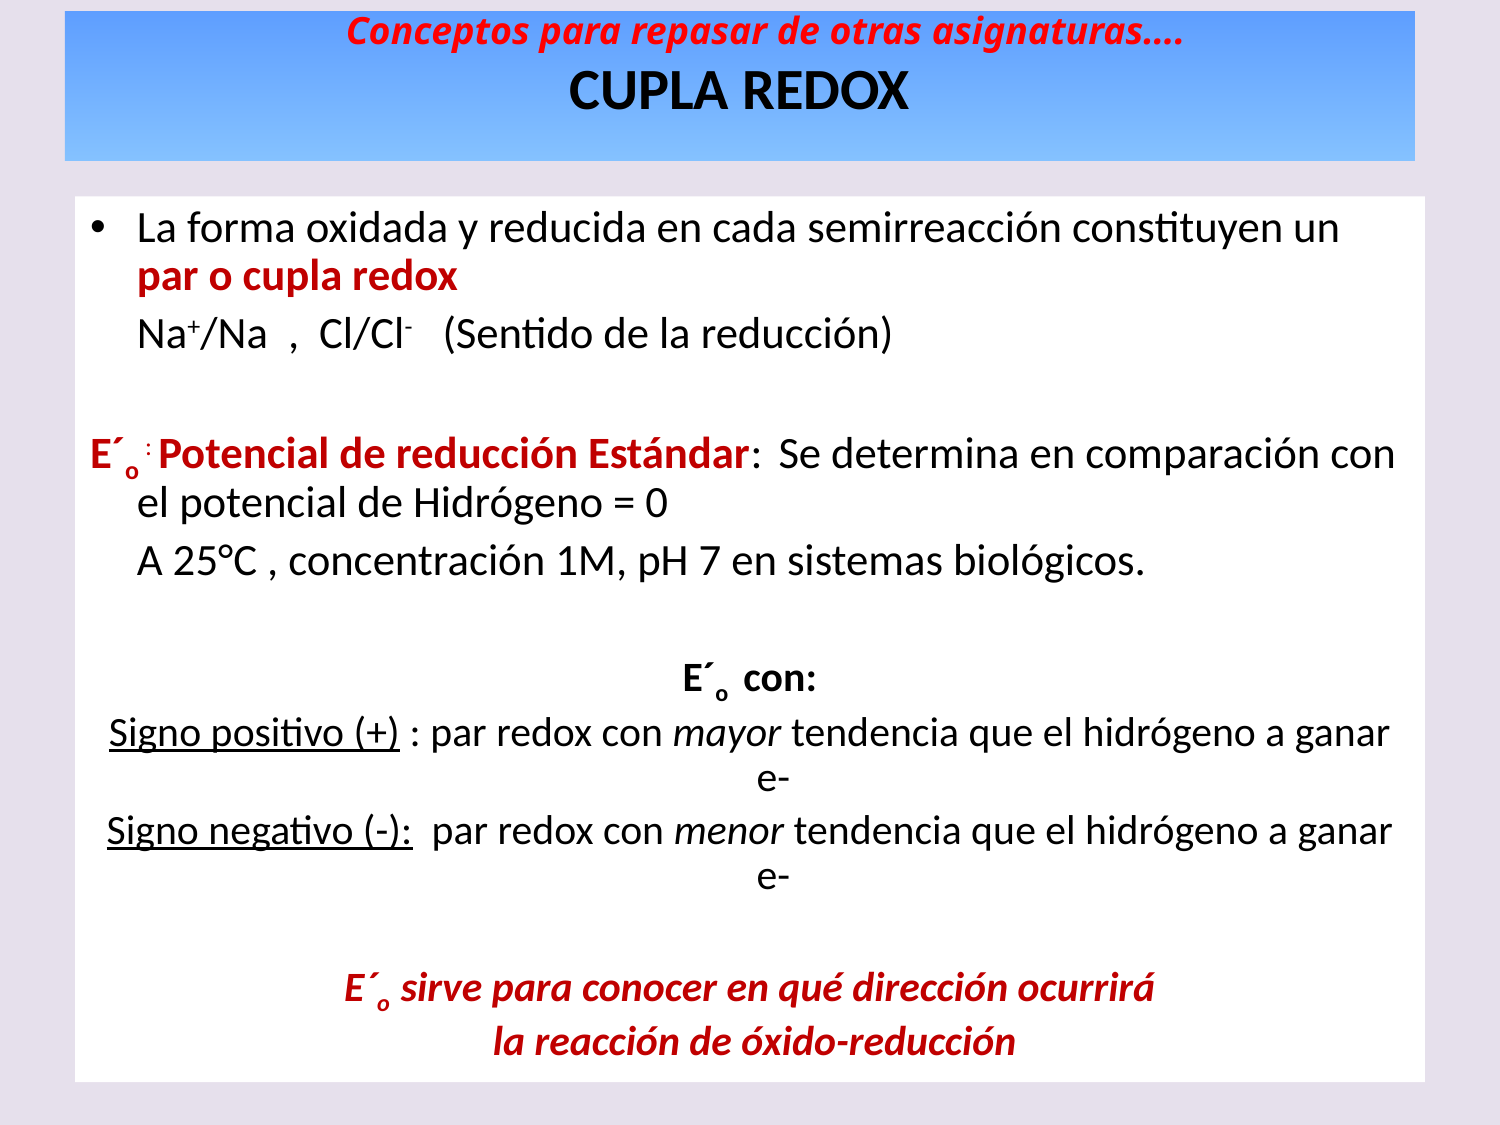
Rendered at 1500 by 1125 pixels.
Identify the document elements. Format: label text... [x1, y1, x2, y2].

title CUPLA REDOX [64, 11, 1415, 161]
text_box Conceptos para repasar de otras asignaturas…. [331, 0, 1202, 60]
list La forma oxidada y reducida en cada semirreacción constituyen un par o cupla redox Na+/Na , Cl/Cl- (Sentido de la reducción) E´o : Potencial de reducción Estándar: Se determina en comparación con el potencial de Hidrógeno = 0 A 25°C , concentración 1M, pH 7 en sistemas biológicos. E´o con: Signo positivo (+) : par redox con mayor tendencia que el hidrógeno a ganar e- Signo negativo (-): par redox con menor tendencia que el hidrógeno a ganar e- E´o sirve para conocer en qué dirección ocurrirá la reacción de óxido-reducción [75, 196, 1425, 1083]
